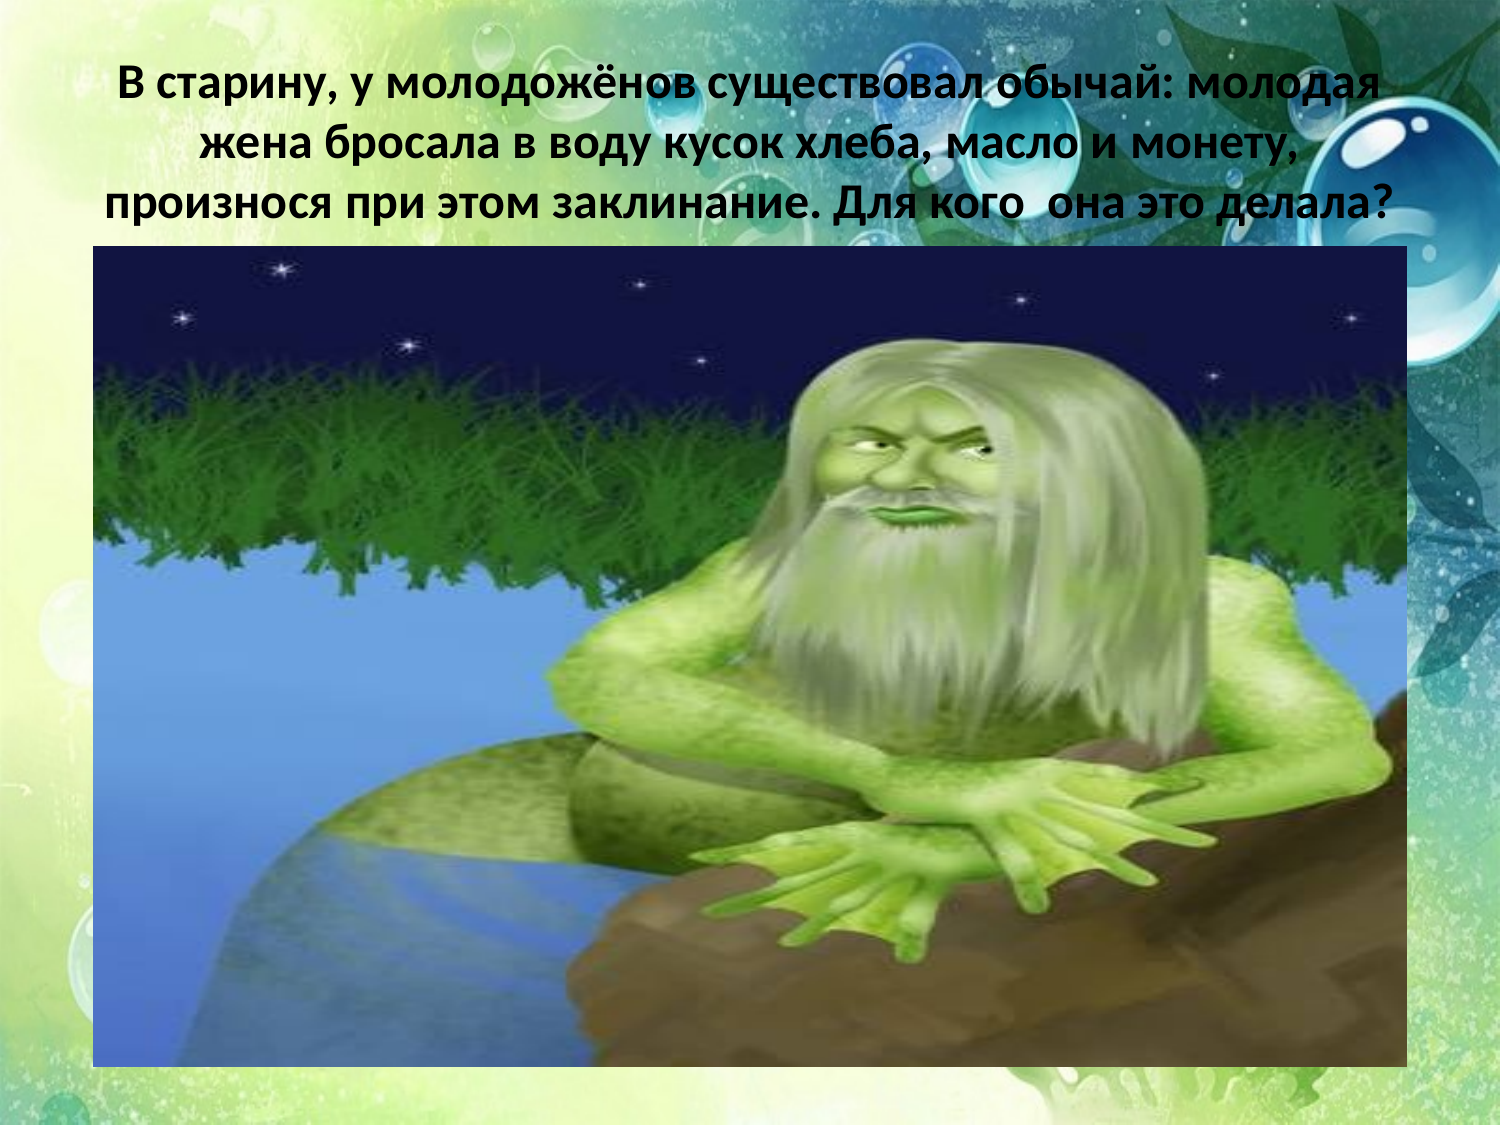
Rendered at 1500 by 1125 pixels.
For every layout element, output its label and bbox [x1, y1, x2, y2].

picture [0, 0, 1500, 1125]
list [93, 245, 1407, 1067]
